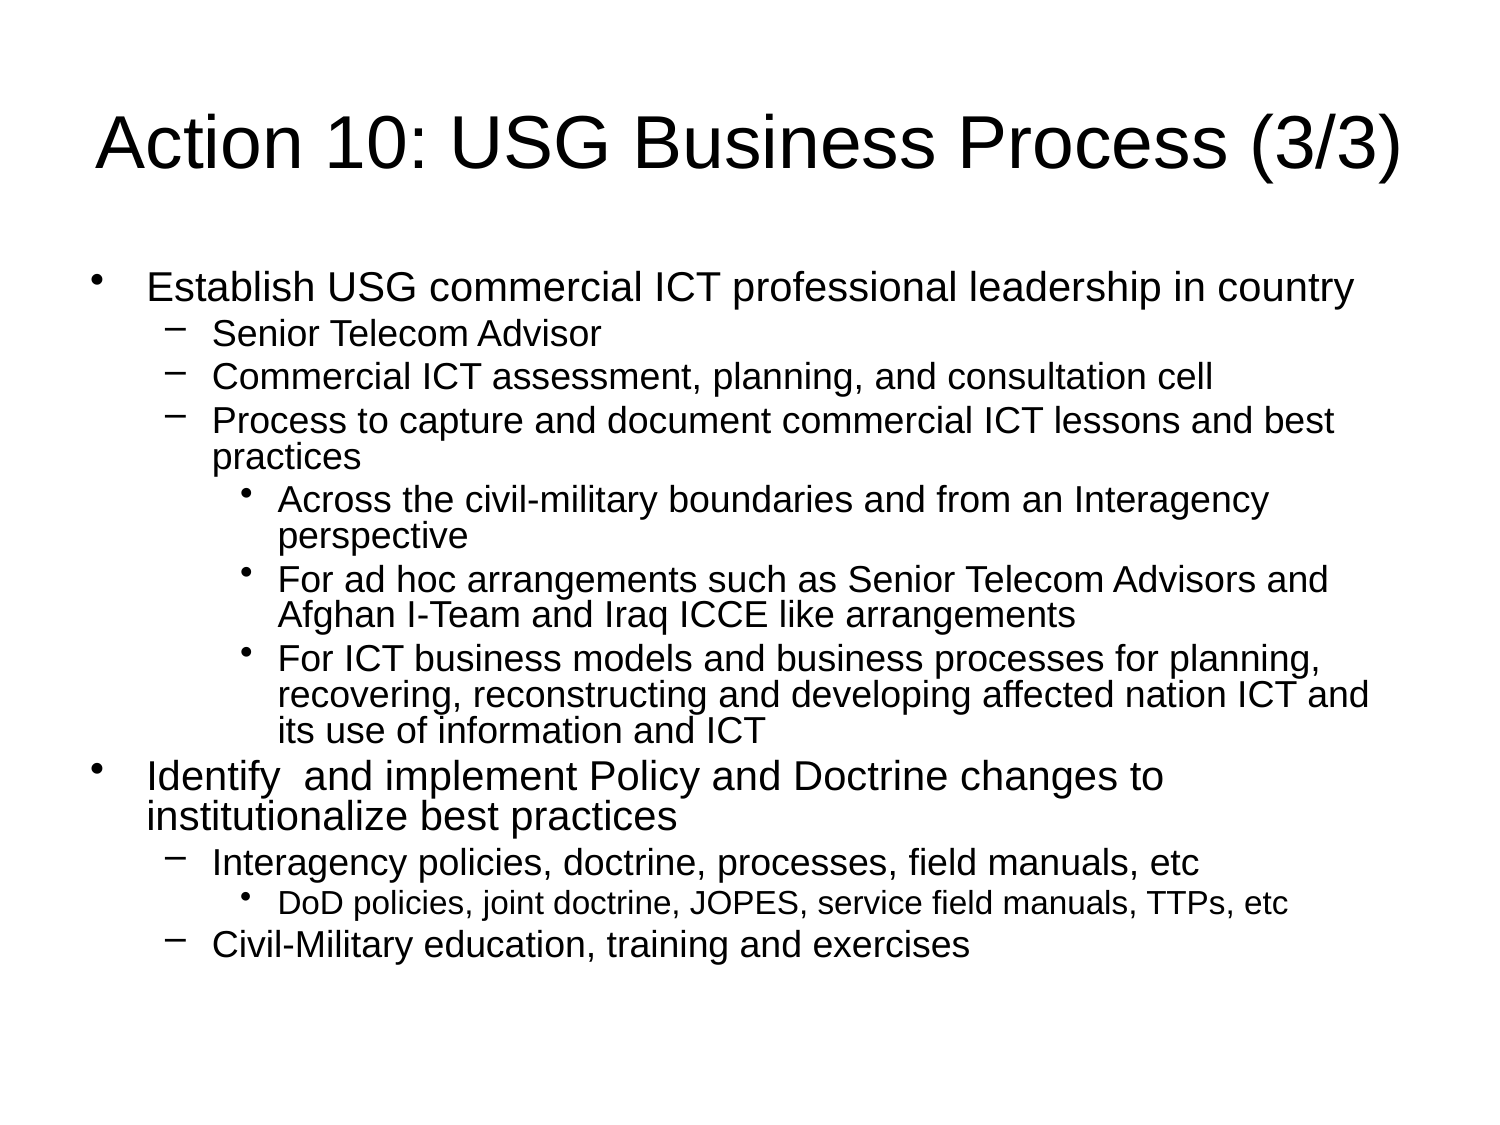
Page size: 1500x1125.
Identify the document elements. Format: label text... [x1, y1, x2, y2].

list Establish USG commercial ICT professional leadership in country Senior Telecom Advisor Commercial ICT assessment, planning, and consultation cell Process to capture and document commercial ICT lessons and best practices Across the civil-military boundaries and from an Interagency perspective For ad hoc arrangements such as Senior Telecom Advisors and Afghan I-Team and Iraq ICCE like arrangements For ICT business models and business processes for planning, recovering, reconstructing and developing affected nation ICT and its use of information and ICT Identify and implement Policy and Doctrine changes to institutionalize best practices Interagency policies, doctrine, processes, field manuals, etc DoD policies, joint doctrine, JOPES, service field manuals, TTPs, etc Civil-Military education, training and exercises [74, 262, 1426, 1006]
title Action 10: USG Business Process (3/3) [74, 44, 1426, 233]
